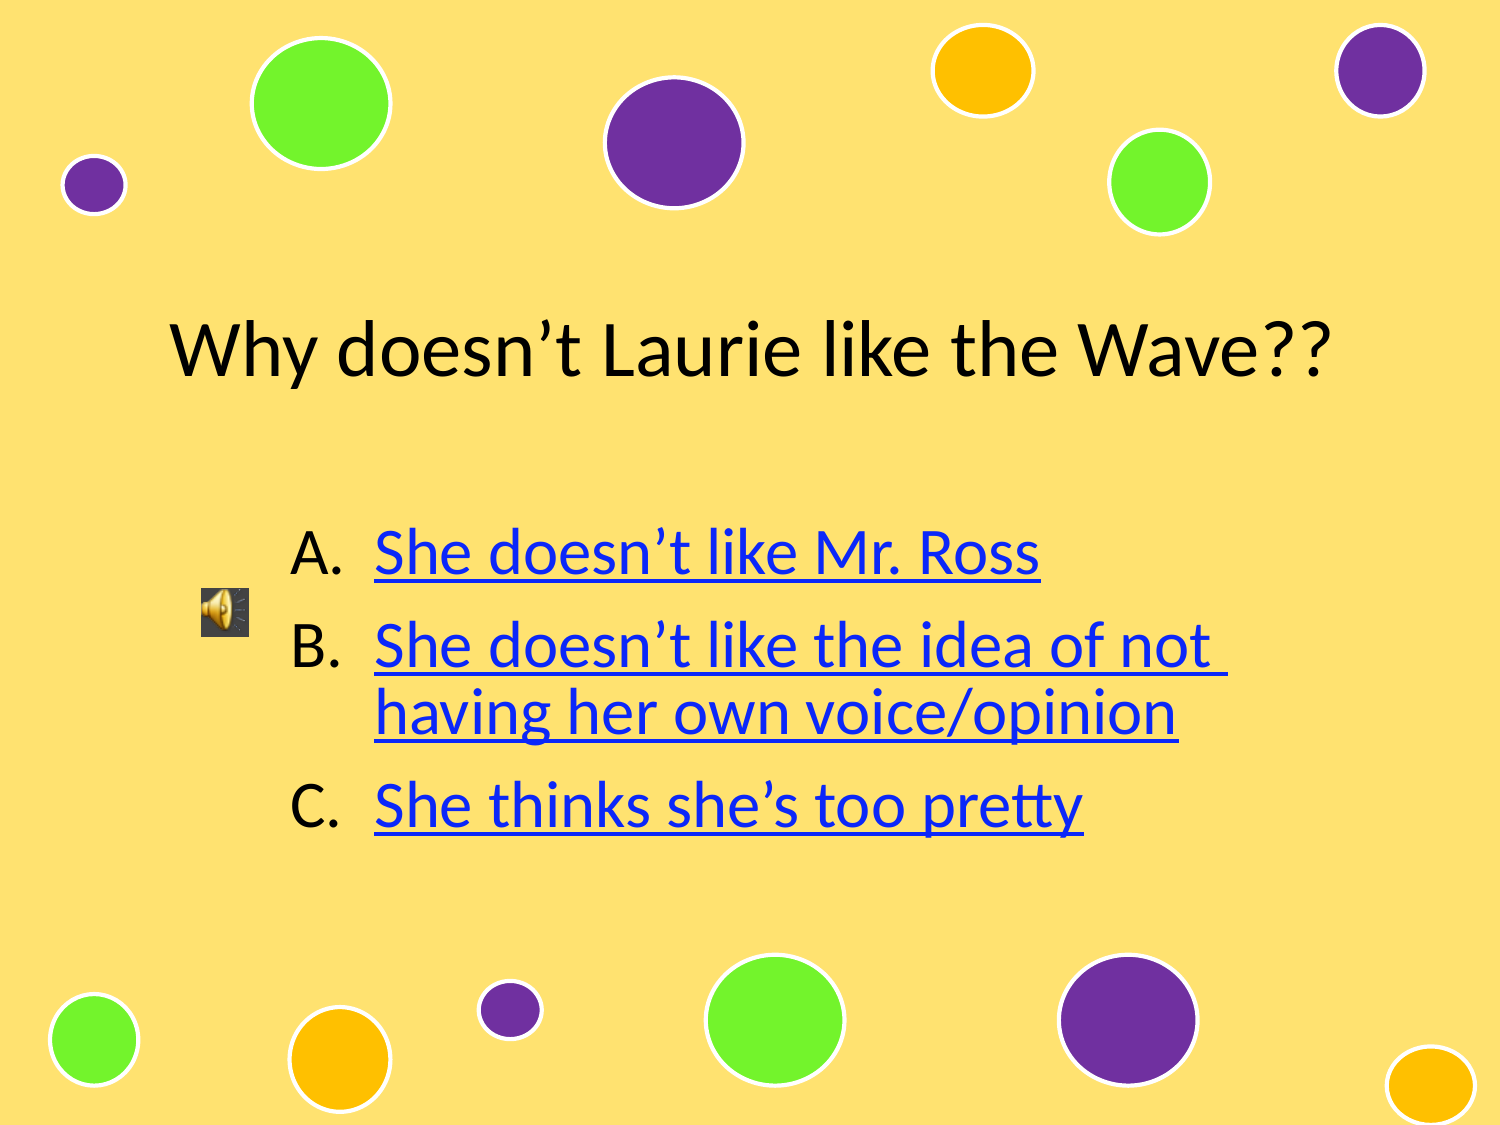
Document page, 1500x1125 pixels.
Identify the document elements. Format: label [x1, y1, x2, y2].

picture [199, 587, 251, 638]
text_box [49, 24, 1476, 1125]
